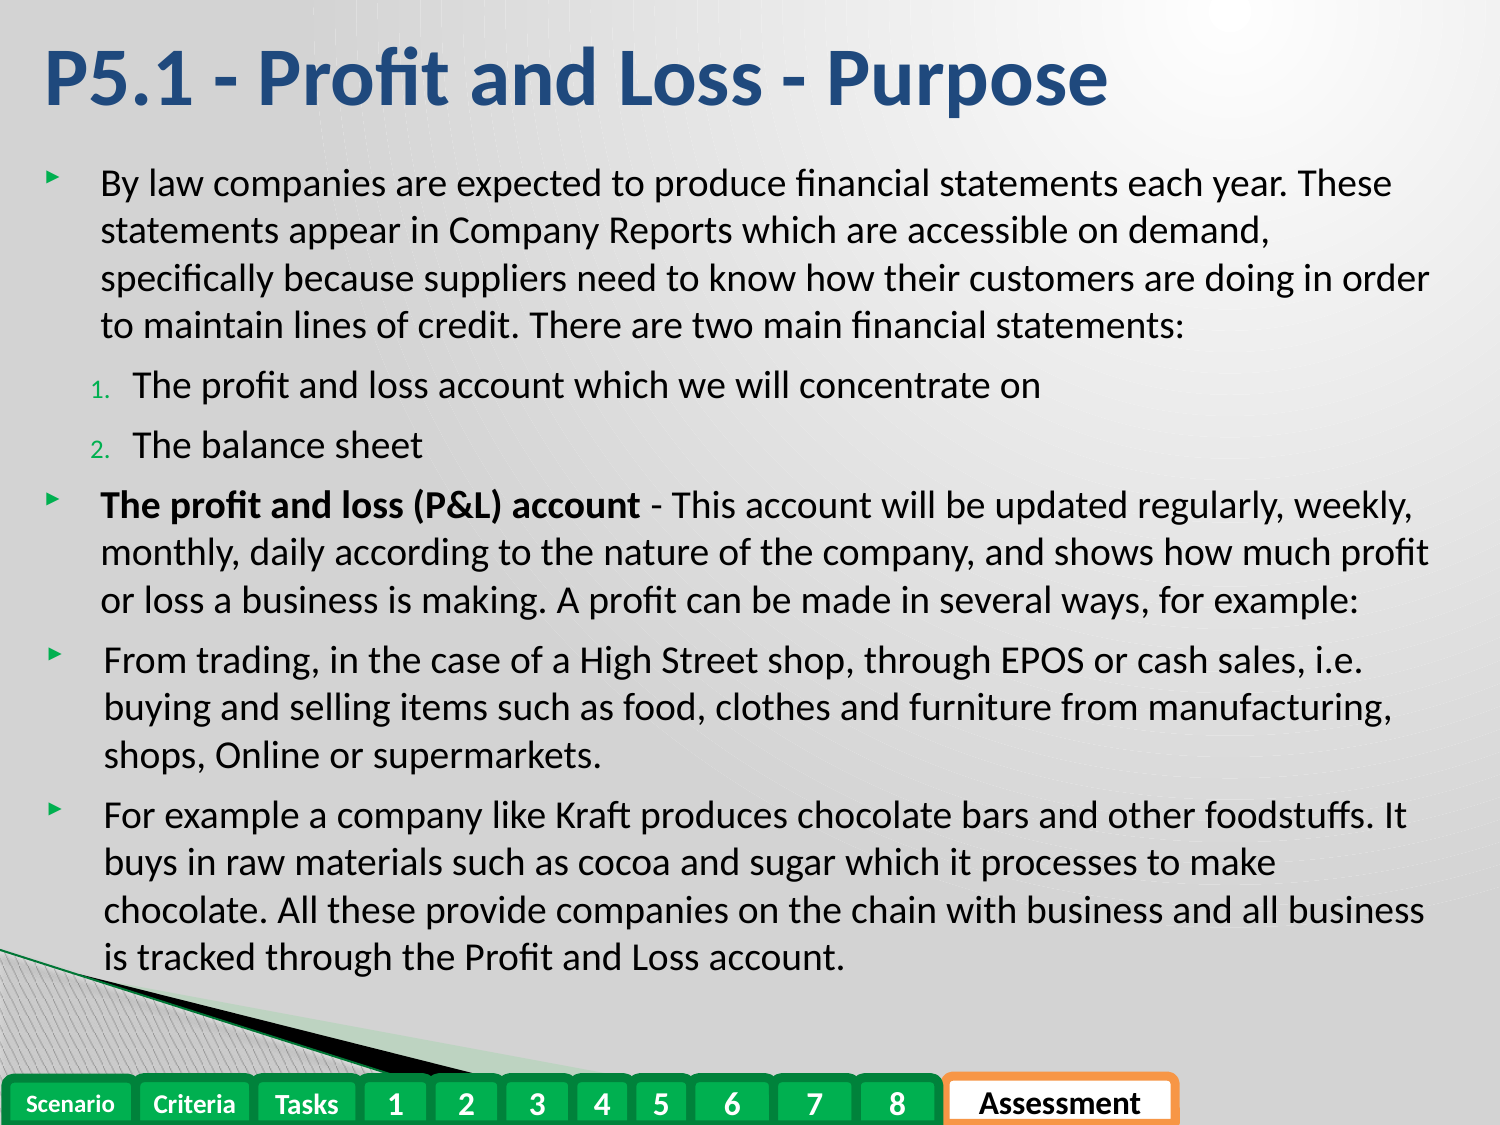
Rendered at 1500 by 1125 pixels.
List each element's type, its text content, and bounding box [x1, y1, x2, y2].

list By law companies are expected to produce financial statements each year. These statements appear in Company Reports which are accessible on demand, specifically because suppliers need to know how their customers are doing in order to maintain lines of credit. There are two main financial statements: The profit and loss account which we will concentrate on The balance sheet The profit and loss (P&L) account - This account will be updated regularly, weekly, monthly, daily according to the nature of the company, and shows how much profit or loss a business is making. A profit can be made in several ways, for example: From trading, in the case of a High Street shop, through EPOS or cash sales, i.e. buying and selling items such as food, clothes and furniture from manufacturing, shops, Online or supermarkets. For example a company like Kraft produces chocolate bars and other foodstuffs. It buys in raw materials such as cocoa and sugar which it processes to make chocolate. All these provide companies on the chain with business and all business is tracked through the Profit and Loss account. [29, 149, 1459, 1040]
title P5.1 - Profit and Loss - Purpose [29, 19, 1459, 126]
